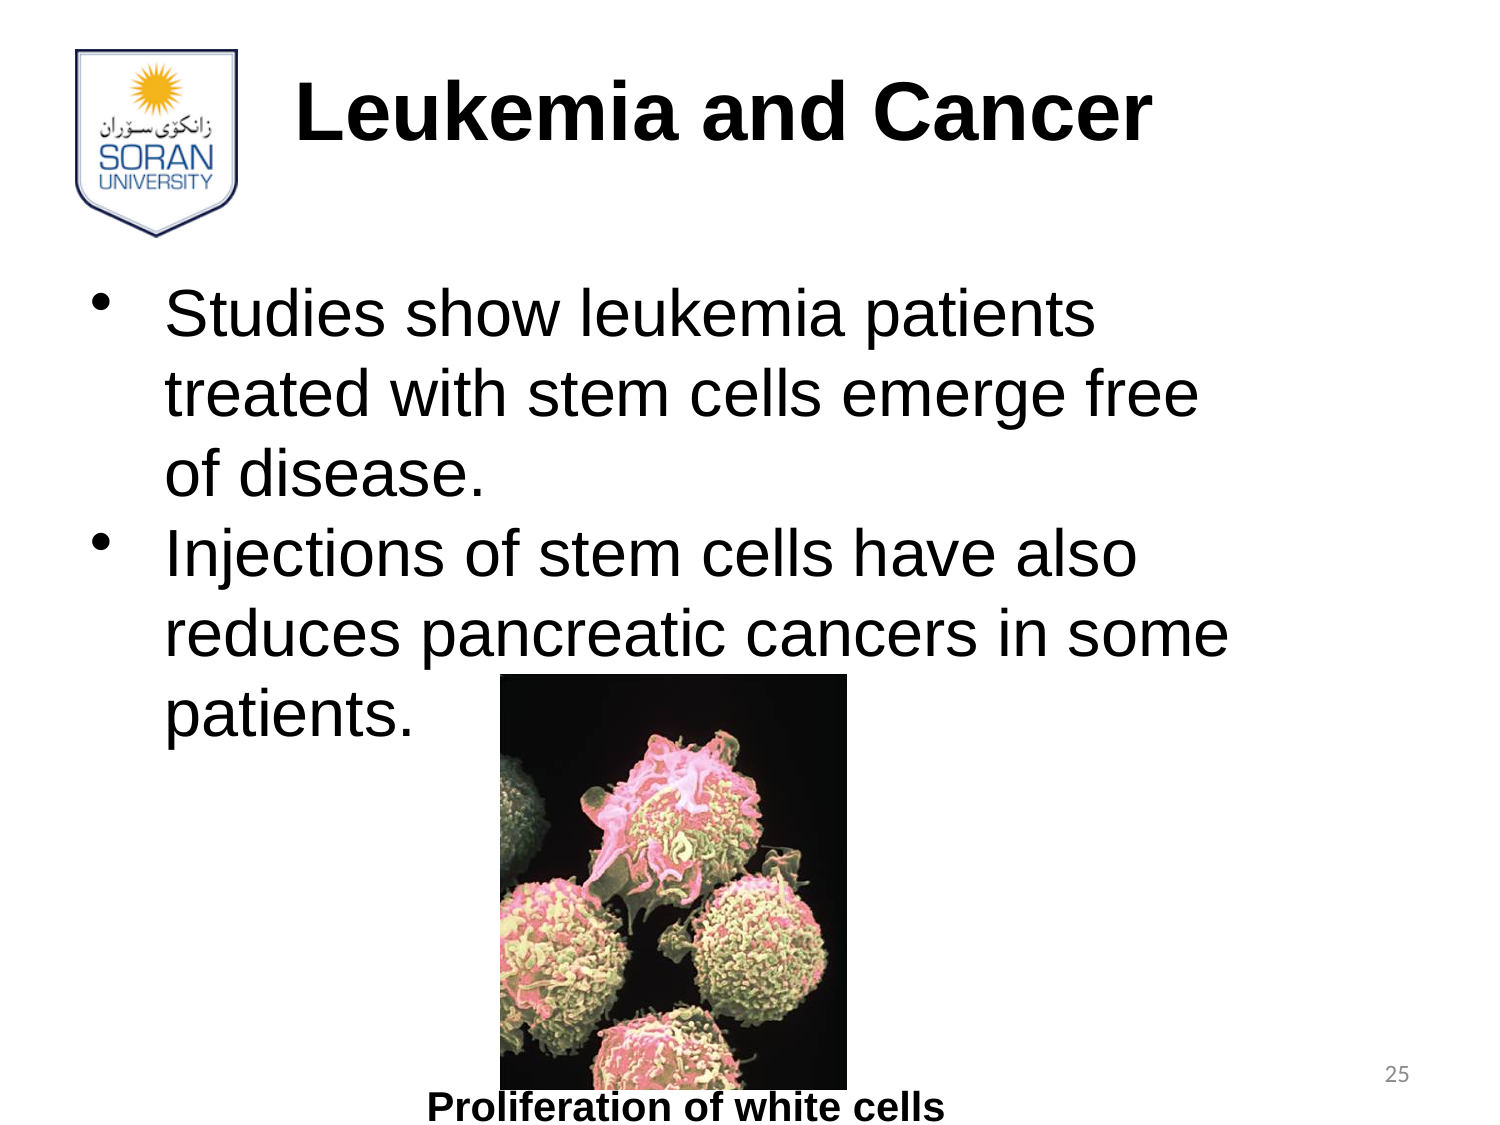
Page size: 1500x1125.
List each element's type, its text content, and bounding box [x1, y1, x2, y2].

text_box Proliferation of white cells [411, 1072, 961, 1125]
text_box Studies show leukemia patients treated with stem cells emerge free of disease. Injections of stem cells have also reduces pancreatic cancers in some patients. [74, 262, 1278, 757]
text_box Leukemia and Cancer [280, 50, 1170, 165]
picture [499, 674, 847, 1091]
slide_number 25 [1074, 1042, 1425, 1103]
picture [75, 49, 238, 238]
